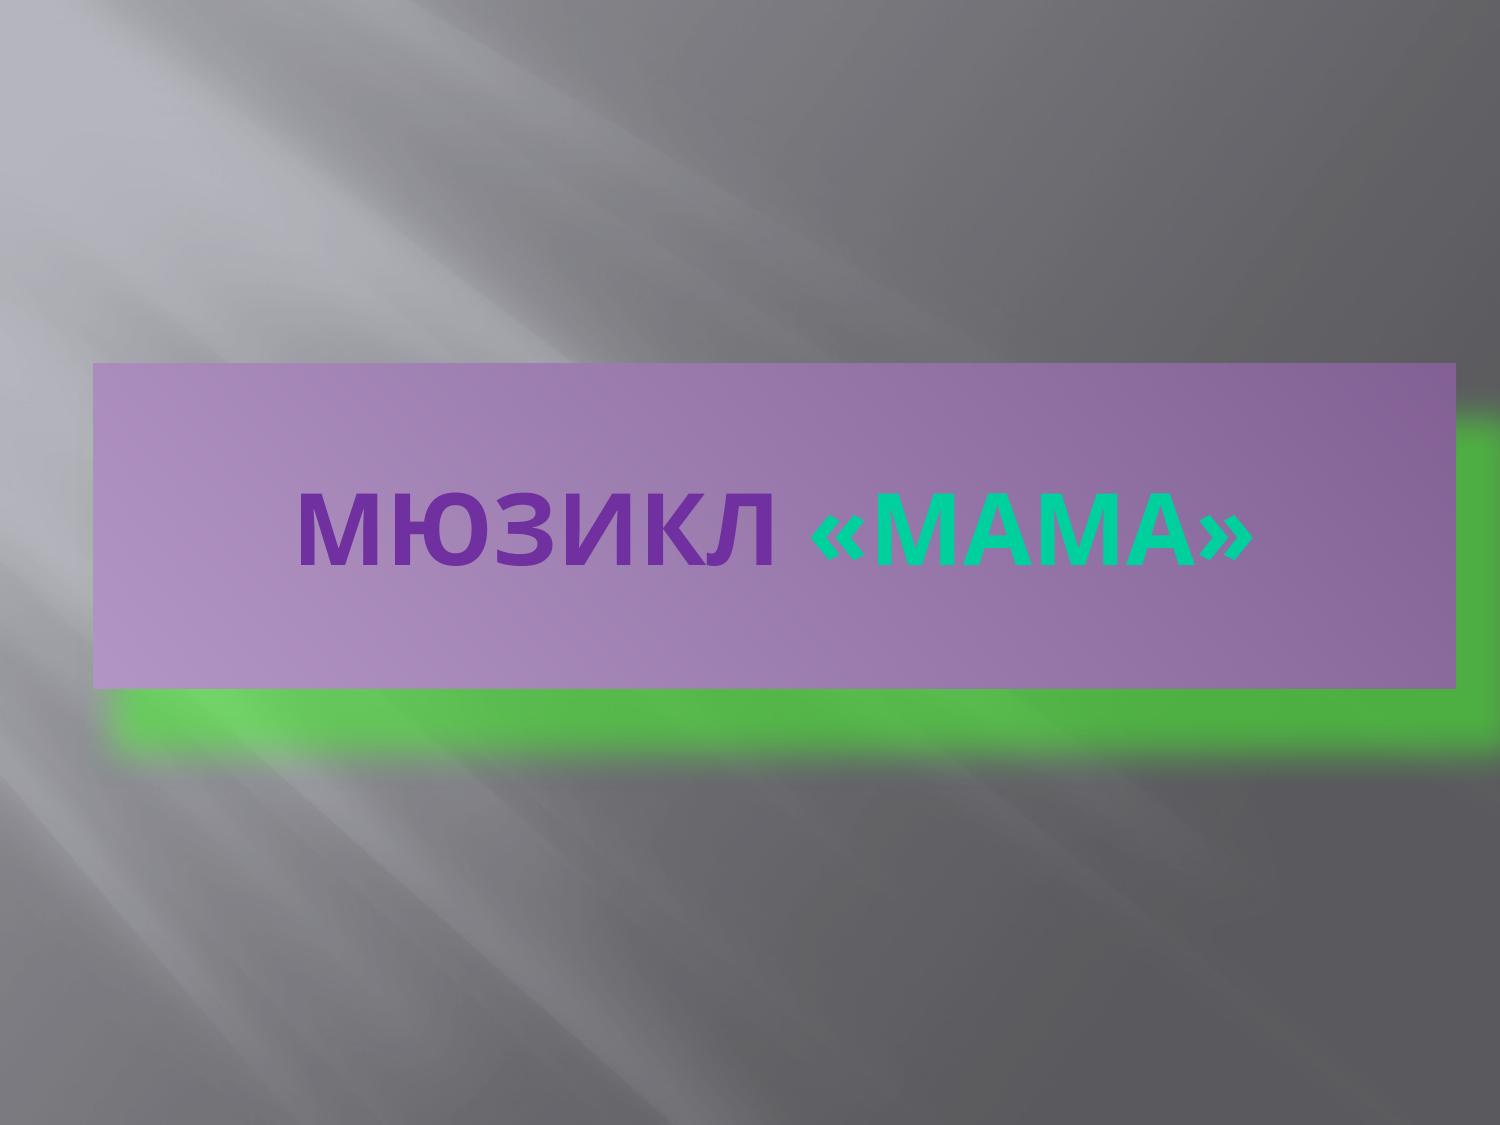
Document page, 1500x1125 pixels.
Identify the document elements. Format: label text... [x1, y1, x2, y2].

title Мюзикл «Мама» [93, 363, 1457, 689]
